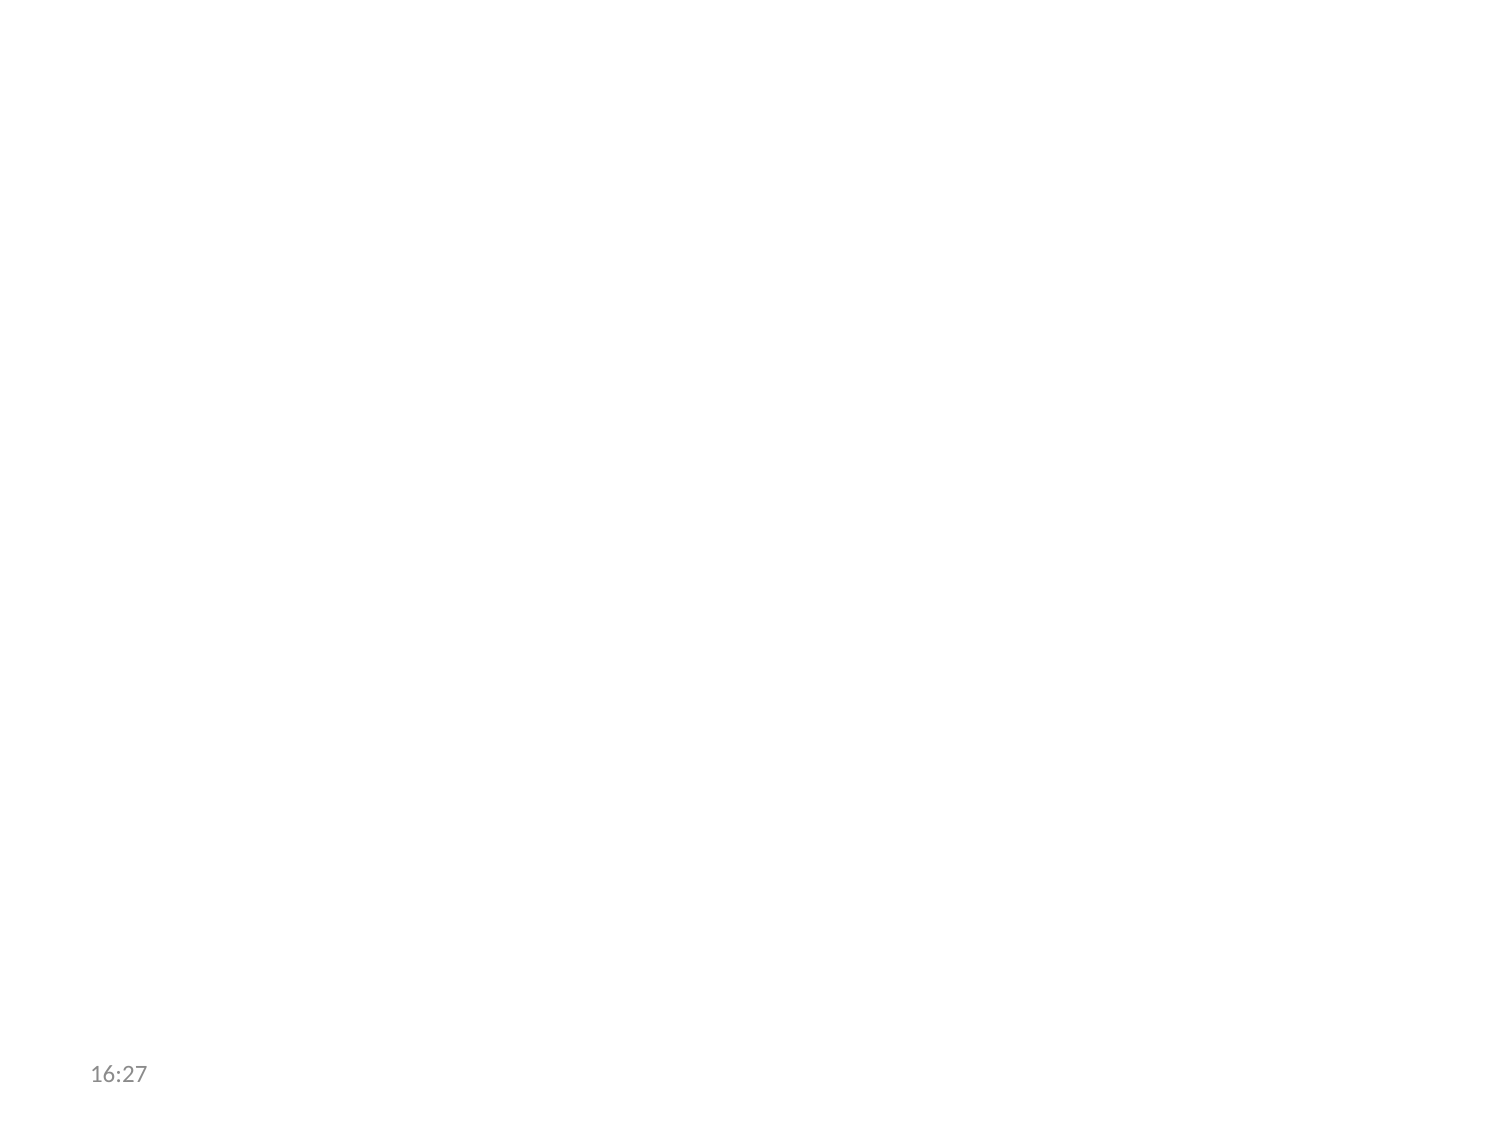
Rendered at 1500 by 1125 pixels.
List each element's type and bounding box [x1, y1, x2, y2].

slide_number [75, 1042, 425, 1103]
